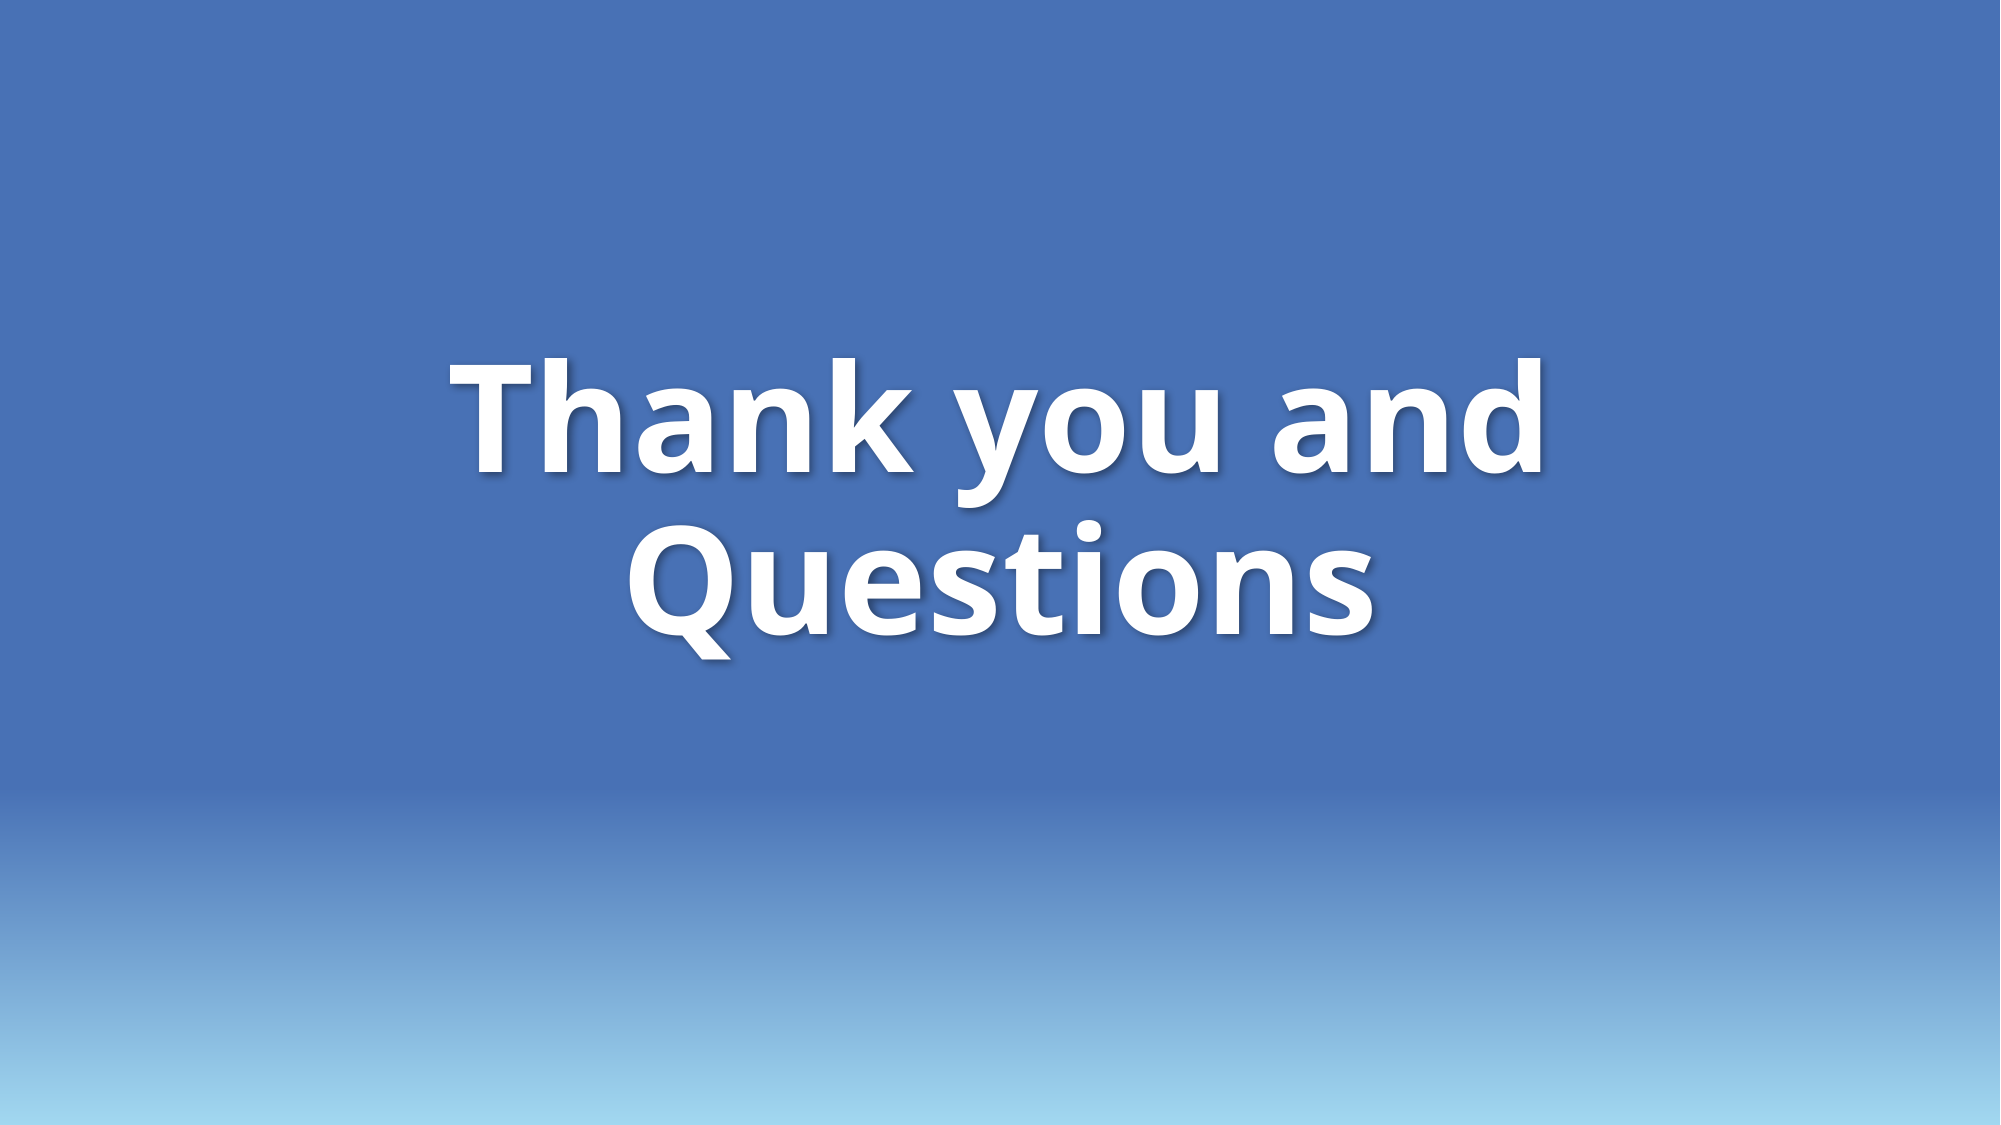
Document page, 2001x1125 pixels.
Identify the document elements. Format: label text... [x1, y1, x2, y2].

title Thank you and Questions [249, 282, 1750, 674]
